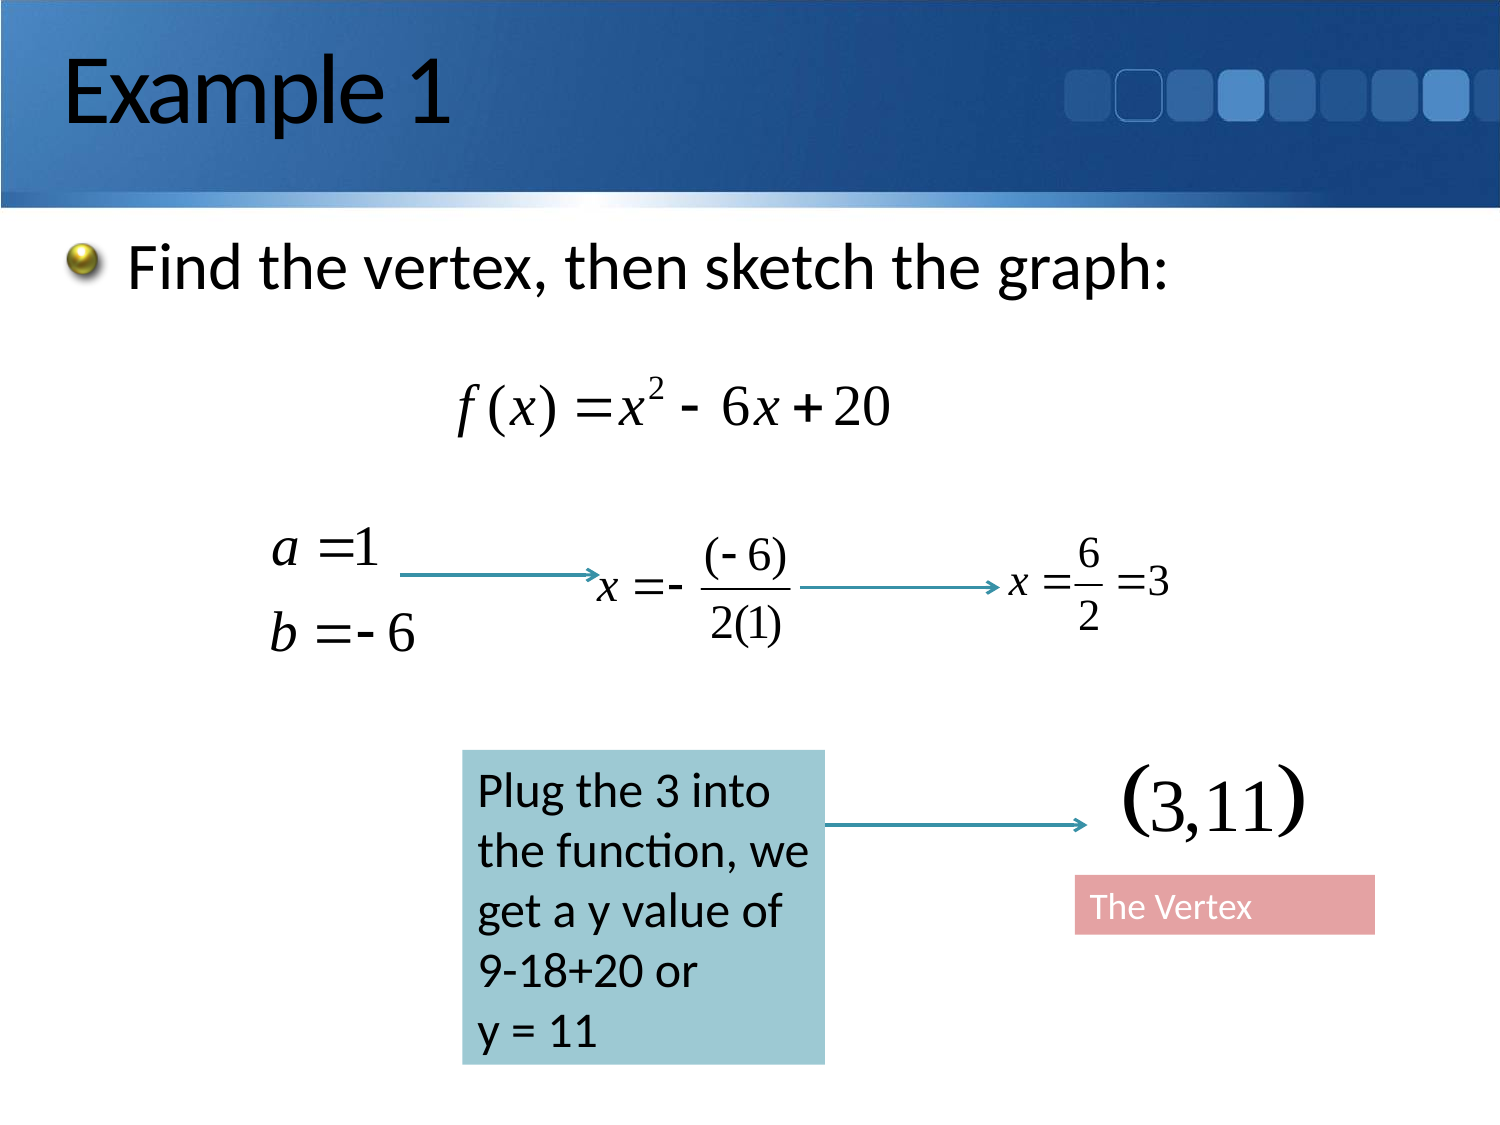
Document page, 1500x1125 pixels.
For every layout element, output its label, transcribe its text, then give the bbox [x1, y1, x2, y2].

title Example 1 [62, 37, 1438, 147]
picture [0, 0, 1500, 1125]
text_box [1112, 749, 1313, 876]
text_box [999, 524, 1176, 641]
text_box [262, 512, 426, 666]
text_box Plug the 3 into the function, we get a y value of 9-18+20 or y = 11 [462, 749, 825, 1065]
text_box The Vertex [1074, 874, 1375, 935]
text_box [587, 524, 801, 658]
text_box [437, 362, 900, 451]
list Find the vertex, then sketch the graph: [62, 231, 1438, 595]
